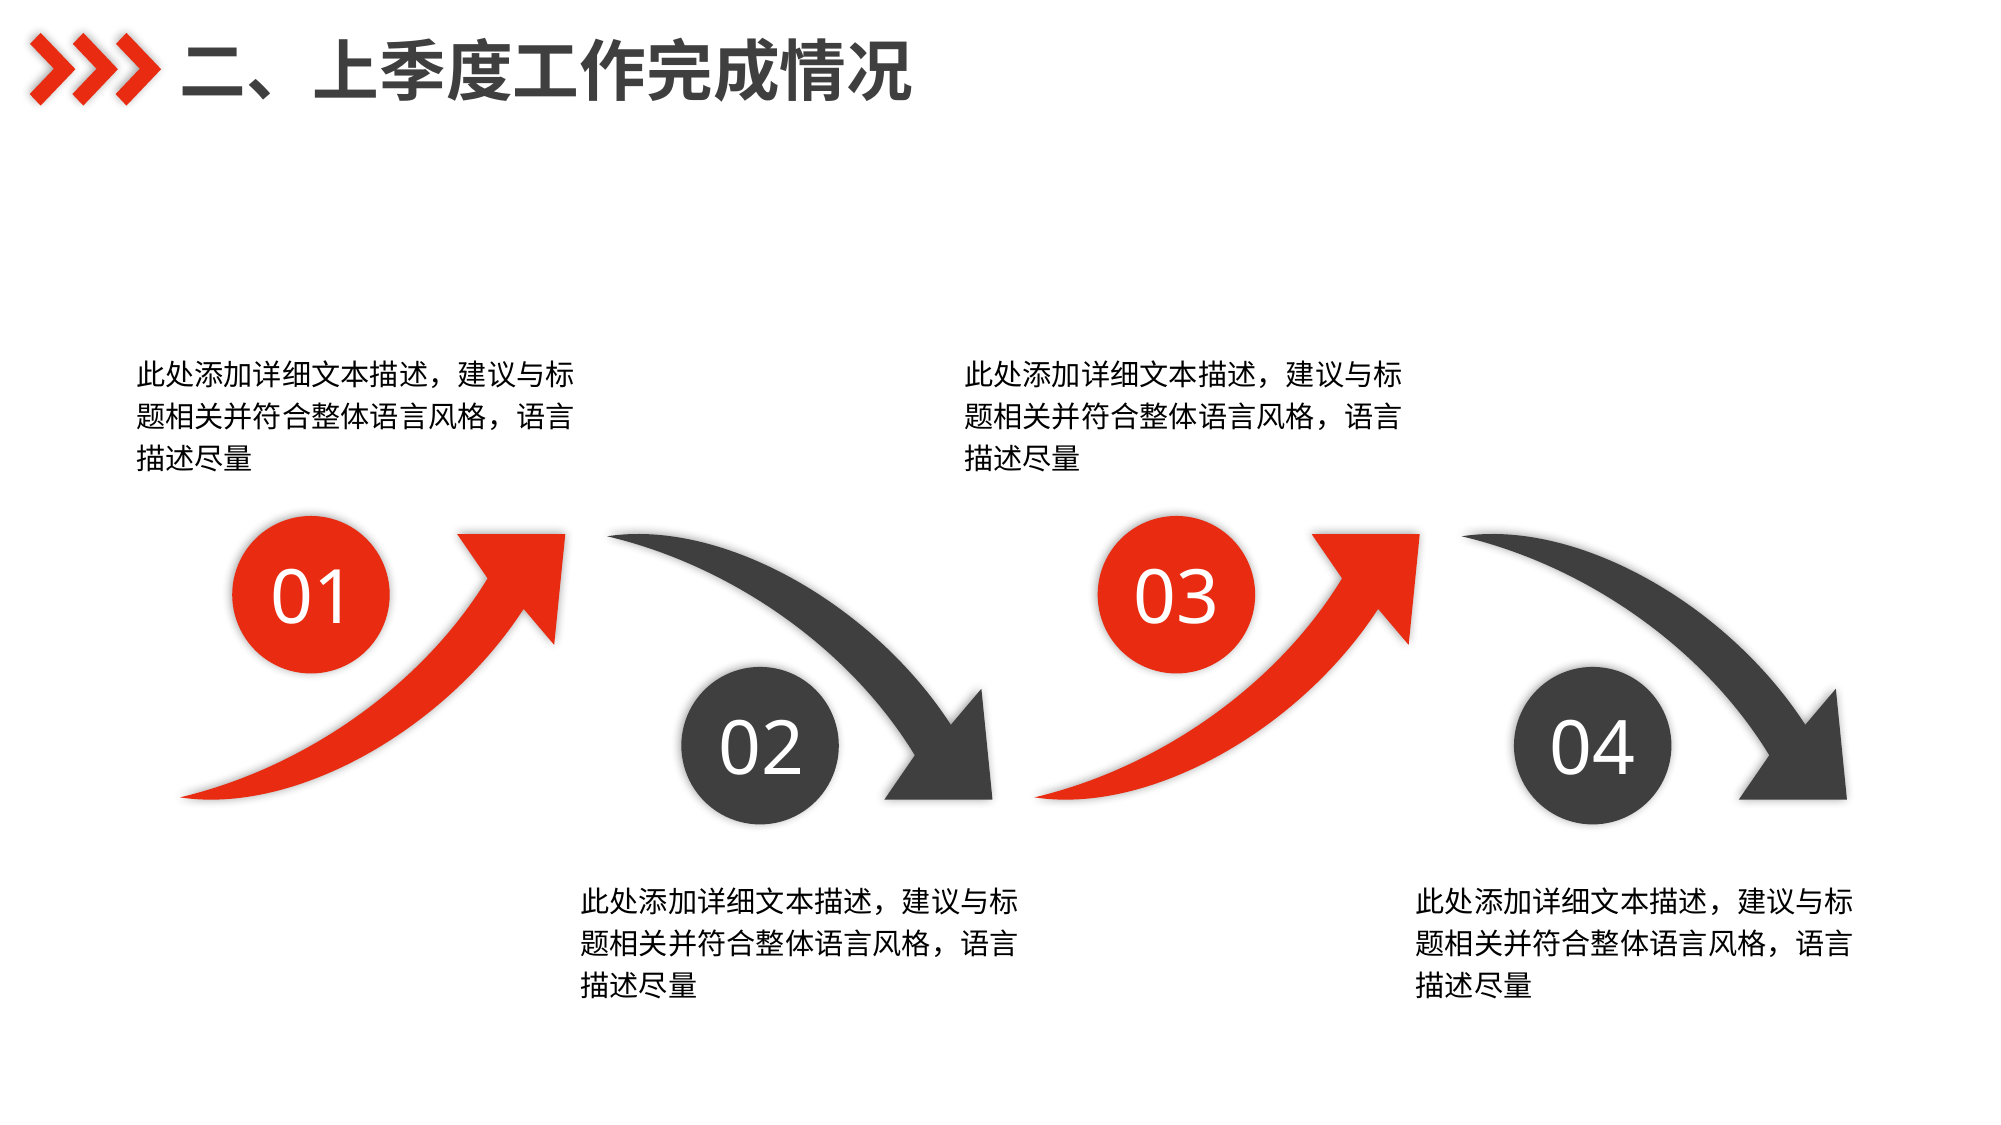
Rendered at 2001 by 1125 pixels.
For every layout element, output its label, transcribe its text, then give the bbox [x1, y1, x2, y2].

text_box [115, 32, 162, 106]
text_box [1461, 532, 1849, 801]
text_box 二、上季度工作完成情况 [164, 21, 929, 117]
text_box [215, 515, 411, 674]
text_box [72, 32, 118, 106]
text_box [663, 666, 859, 825]
text_box 此处添加详细文本描述，建议与标题相关并符合整体语言风格，语言描述尽量 [121, 342, 592, 483]
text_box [1078, 515, 1275, 674]
text_box 此处添加详细文本描述，建议与标题相关并符合整体语言风格，语言描述尽量 [565, 869, 1036, 1010]
text_box [1034, 534, 1420, 800]
text_box [180, 534, 566, 800]
text_box [29, 32, 76, 106]
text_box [1494, 666, 1691, 825]
text_box [606, 532, 994, 801]
text_box 此处添加详细文本描述，建议与标题相关并符合整体语言风格，语言描述尽量 [1400, 869, 1872, 1010]
text_box 此处添加详细文本描述，建议与标题相关并符合整体语言风格，语言描述尽量 [949, 342, 1420, 483]
